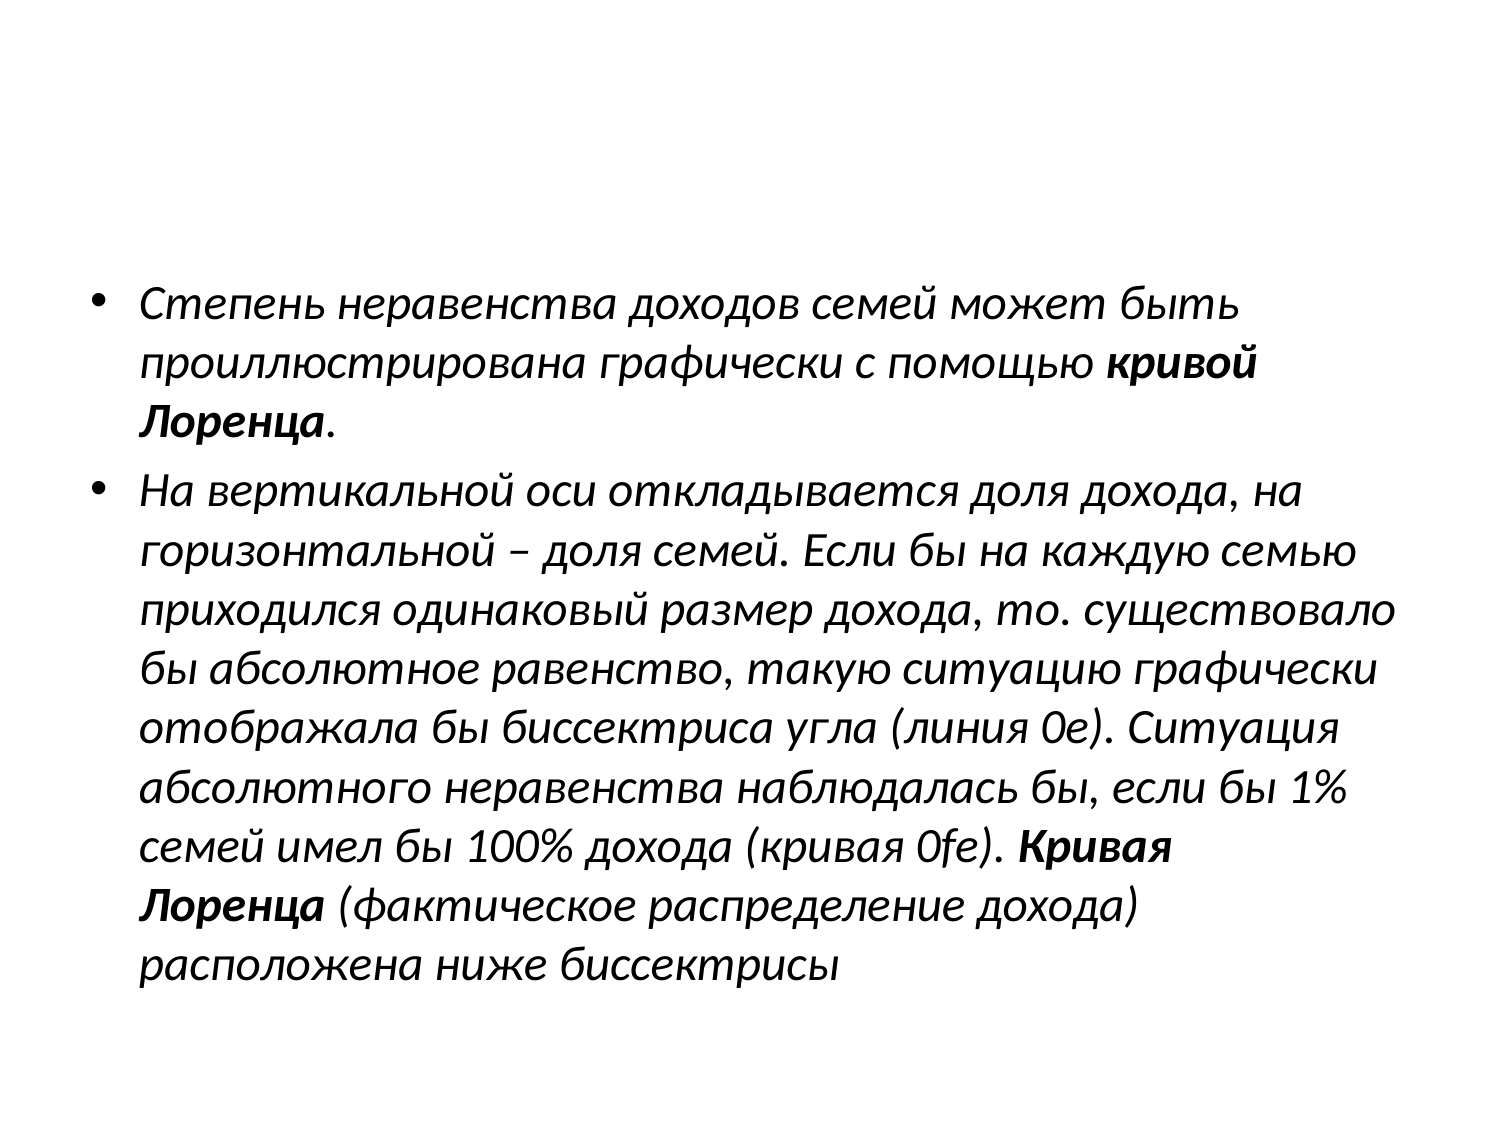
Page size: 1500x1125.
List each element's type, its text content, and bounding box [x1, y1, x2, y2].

list Степень неравенства доходов семей может быть проиллюстрирована графически с помощью кривой Лоренца. На вертикальной оси откладывается доля дохода, на горизонтальной – доля семей. Если бы на каждую семью приходился одинаковый размер дохода, то. существовало бы абсолютное равенство, такую ситуацию графически отображала бы биссектриса угла (линия 0е). Ситуация абсолютного неравенства наблюдалась бы, если бы 1% семей имел бы 100% дохода (кривая 0fe). Кривая Лоренца (фактическое распределение дохода) расположена ниже биссектрисы [75, 262, 1425, 1005]
